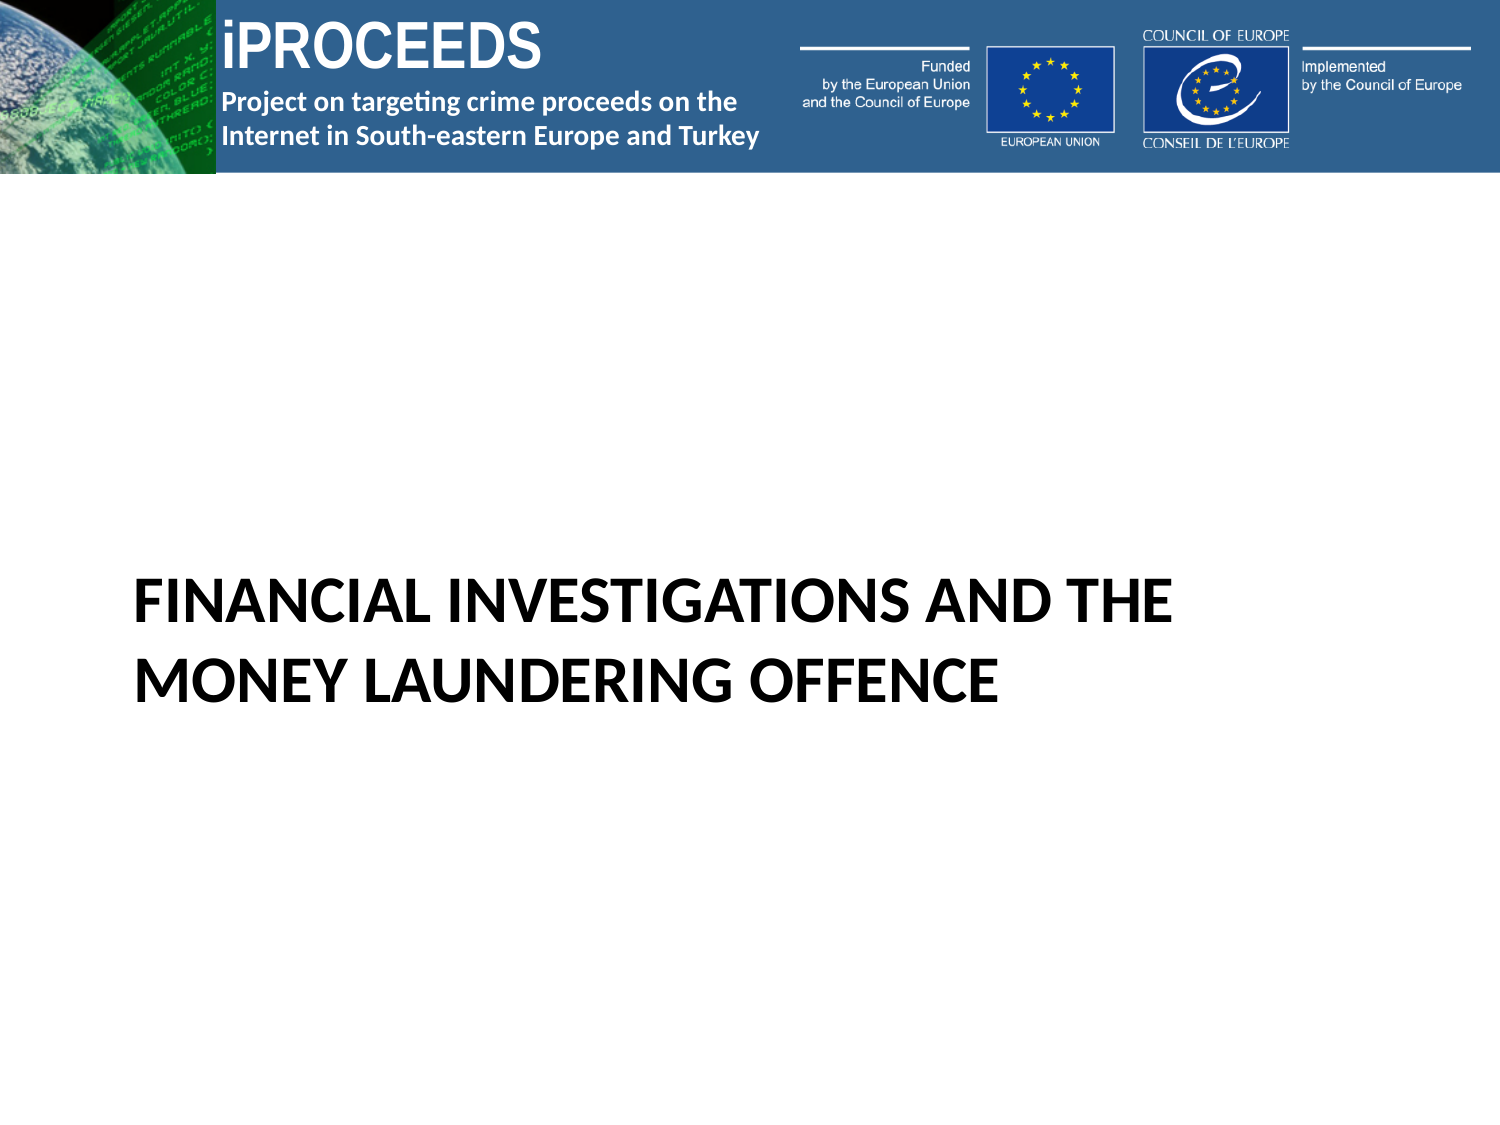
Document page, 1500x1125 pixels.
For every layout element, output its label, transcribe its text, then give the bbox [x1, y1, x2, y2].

picture [0, 0, 216, 174]
list Financial Investigations and The money laundering offence [118, 476, 1394, 723]
picture [800, 30, 1471, 148]
